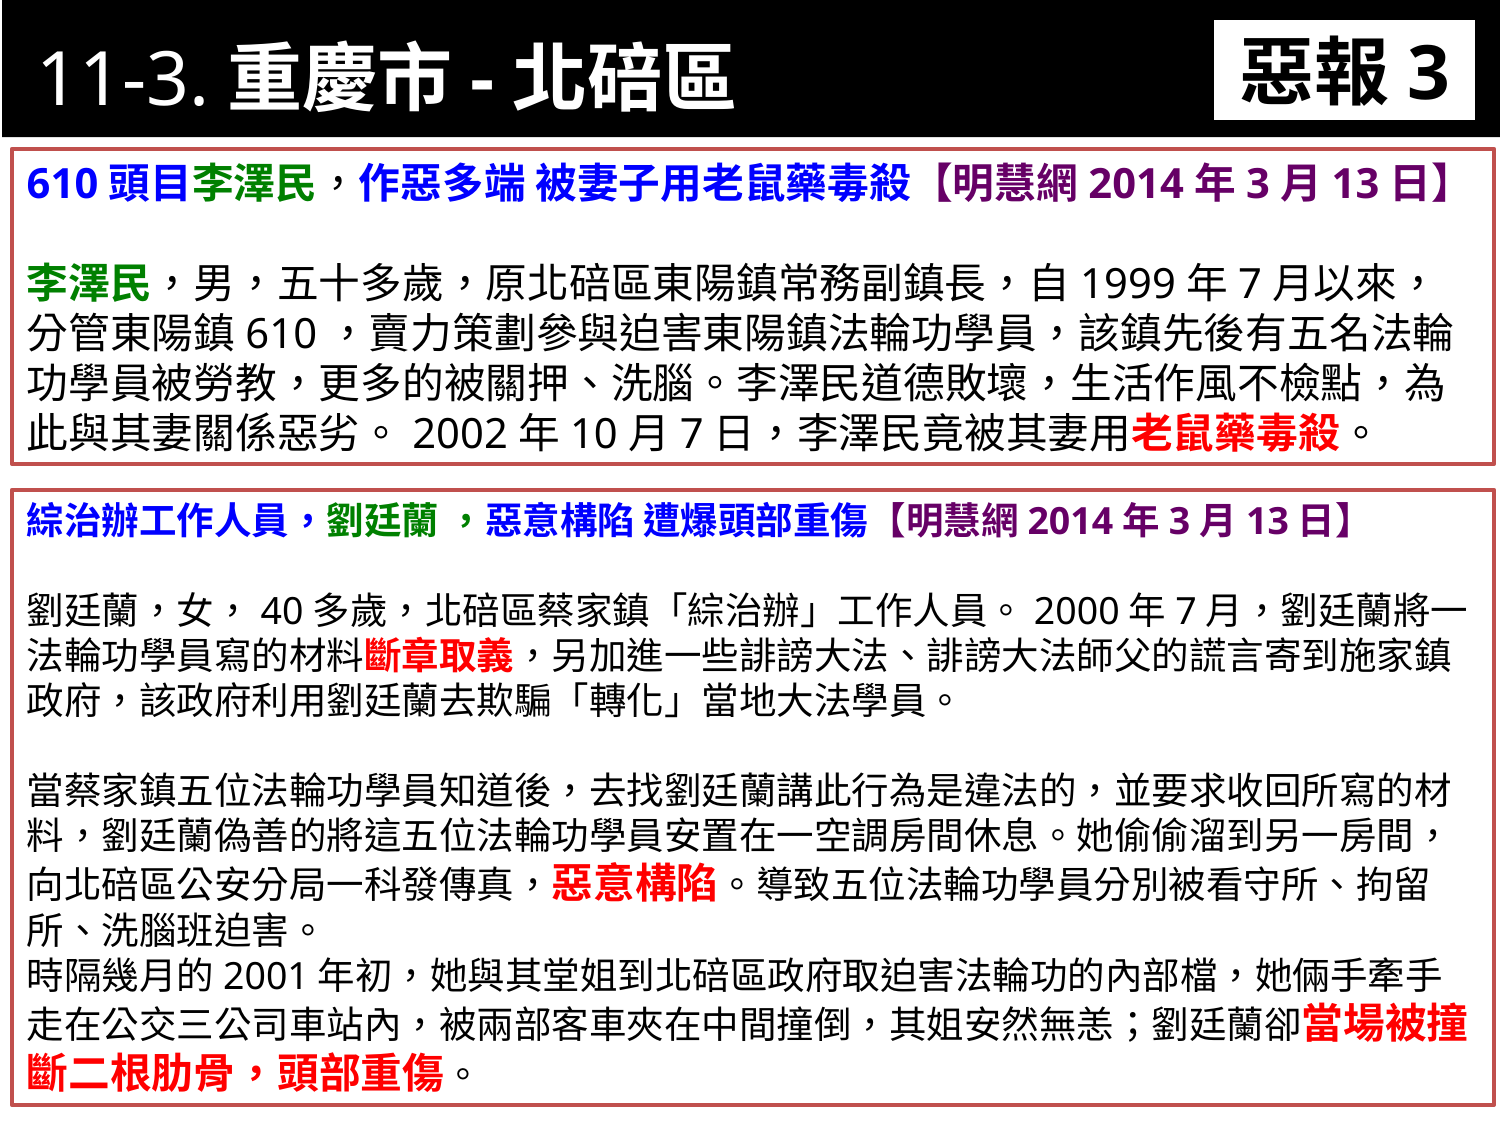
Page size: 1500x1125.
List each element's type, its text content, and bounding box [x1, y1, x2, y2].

text_box 綜治辦工作人員，劉廷蘭 ，惡意構陷 遭爆頭部重傷【明慧網2014年3月13日】 劉廷蘭，女，40多歲，北碚區蔡家鎮「綜治辦」工作人員。2000年7月，劉廷蘭將一法輪功學員寫的材料斷章取義，另加進一些誹謗大法、誹謗大法師父的謊言寄到施家鎮政府，該政府利用劉廷蘭去欺騙「轉化」當地大法學員。 當蔡家鎮五位法輪功學員知道後，去找劉廷蘭講此行為是違法的，並要求收回所寫的材料，劉廷蘭偽善的將這五位法輪功學員安置在一空調房間休息。她偷偷溜到另一房間，向北碚區公安分局一科發傳真，惡意構陷。導致五位法輪功學員分別被看守所、拘留所、洗腦班迫害。 時隔幾月的2001年初，她與其堂姐到北碚區政府取迫害法輪功的內部檔，她倆手牽手走在公交三公司車站內，被兩部客車夾在中間撞倒，其姐安然無恙；劉廷蘭卻當場被撞斷二根肋骨，頭部重傷。 [10, 488, 1496, 1107]
text_box 610頭目李澤民，作惡多端 被妻子用老鼠藥毒殺【明慧網2014年3月13日】 李澤民，男，五十多歲，原北碚區東陽鎮常務副鎮長，自1999年7月以來，分管東陽鎮610，賣力策劃參與迫害東陽鎮法輪功學員，該鎮先後有五名法輪功學員被勞教，更多的被關押、洗腦。李澤民道德敗壞，生活作風不檢點，為此與其妻關係惡劣。2002年10月7日，李澤民竟被其妻用老鼠藥毒殺。 [10, 147, 1496, 466]
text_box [1, 0, 1500, 138]
